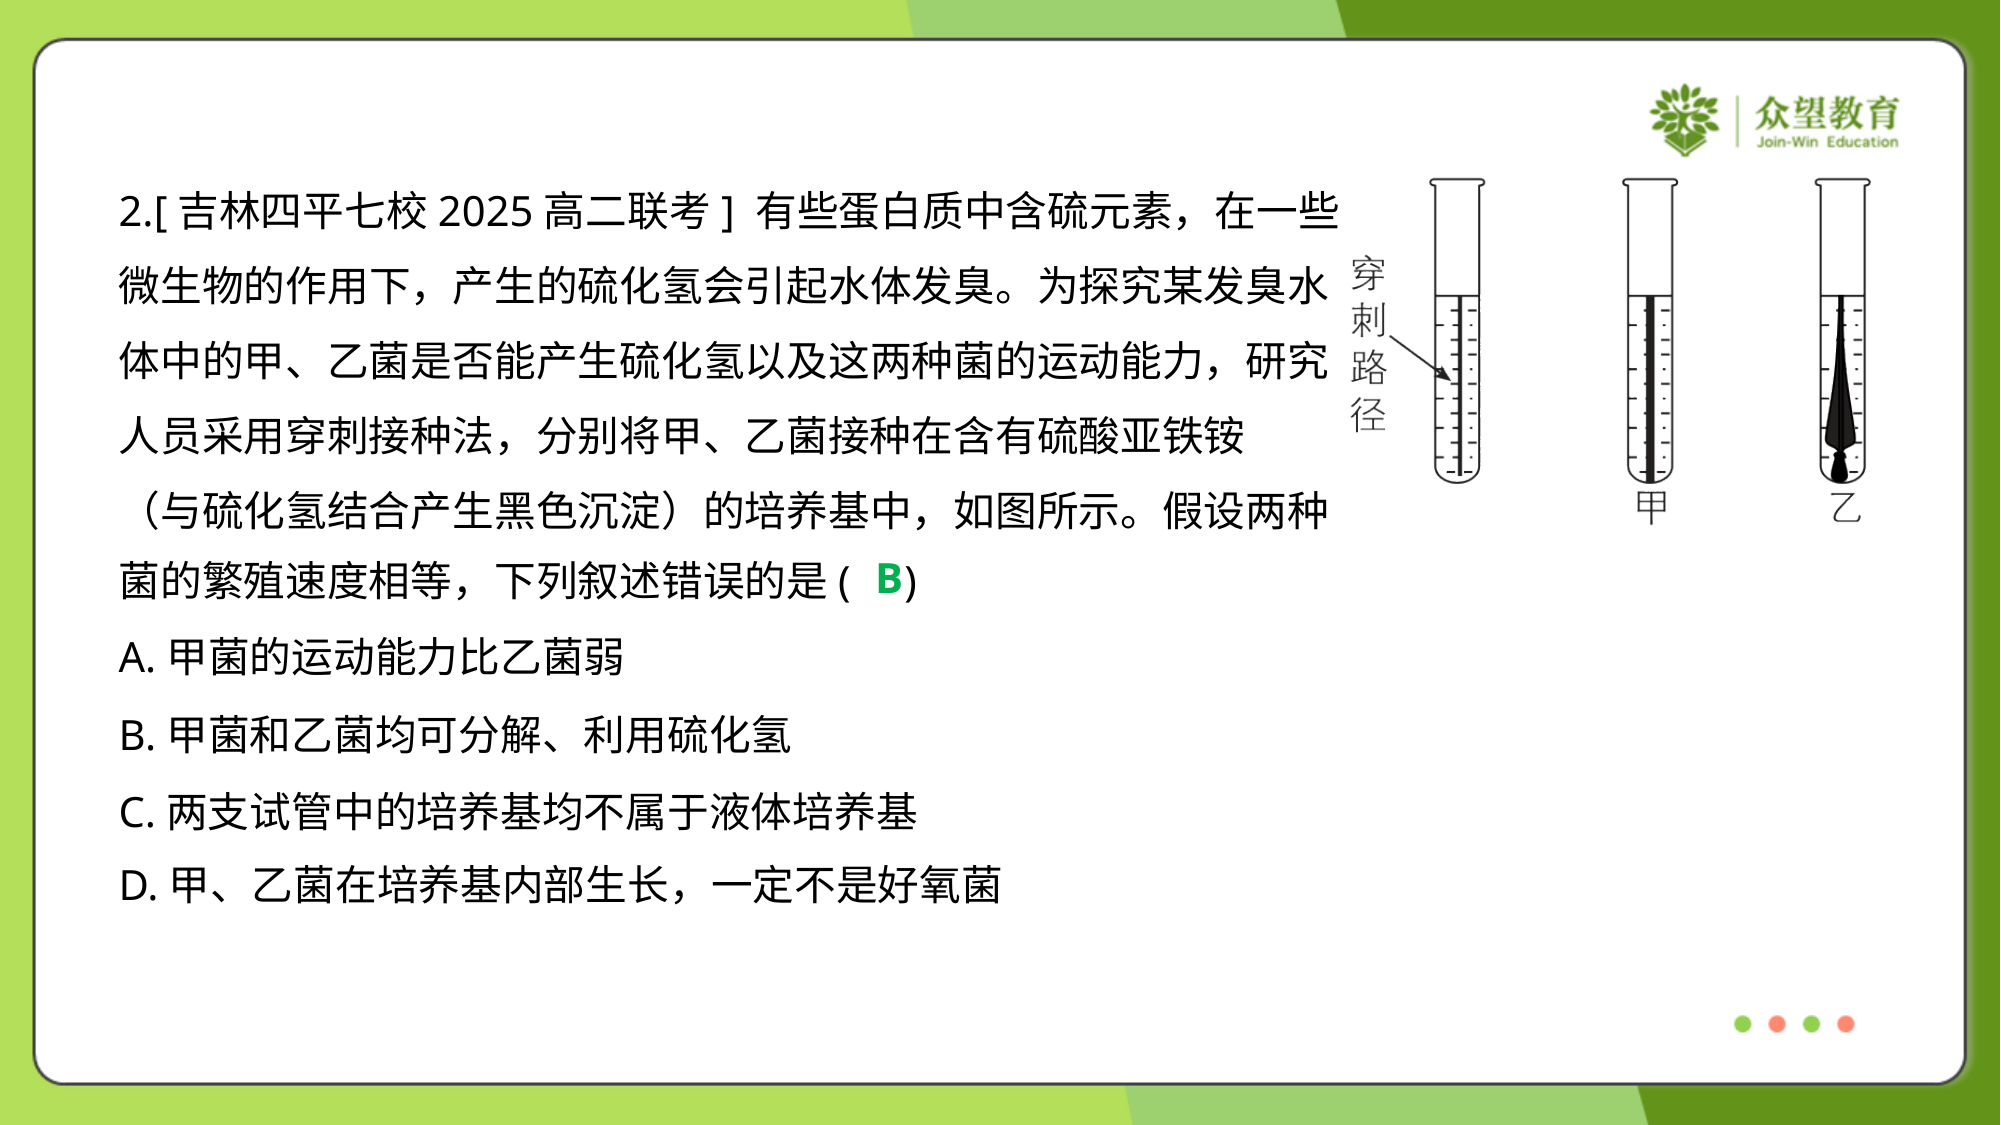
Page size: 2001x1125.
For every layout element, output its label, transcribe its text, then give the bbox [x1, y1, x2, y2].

picture [0, 0, 2000, 1125]
text_box B [859, 531, 919, 596]
text_box A.甲菌的运动能力比乙菌弱 B.甲菌和乙菌均可分解、利用硫化氢 C.两支试管中的培养基均不属于液体培养基 D.甲、乙菌在培养基内部生长，一定不是好氧菌 [118, 606, 1883, 901]
text_box 2.[吉林四平七校2025高二联考] 有些蛋白质中含硫元素，在一些 微生物的作用下，产生的硫化氢会引起水体发臭。为探究某发臭水 体中的甲、乙菌是否能产生硫化氢以及这两种菌的运动能力，研究 人员采用穿刺接种法，分别将甲、乙菌接种在含有硫酸亚铁铵 （与硫化氢结合产生黑色沉淀）的培养基中，如图所示。假设两种 菌的繁殖速度相等，下列叙述错误的是( ) [118, 159, 1329, 598]
